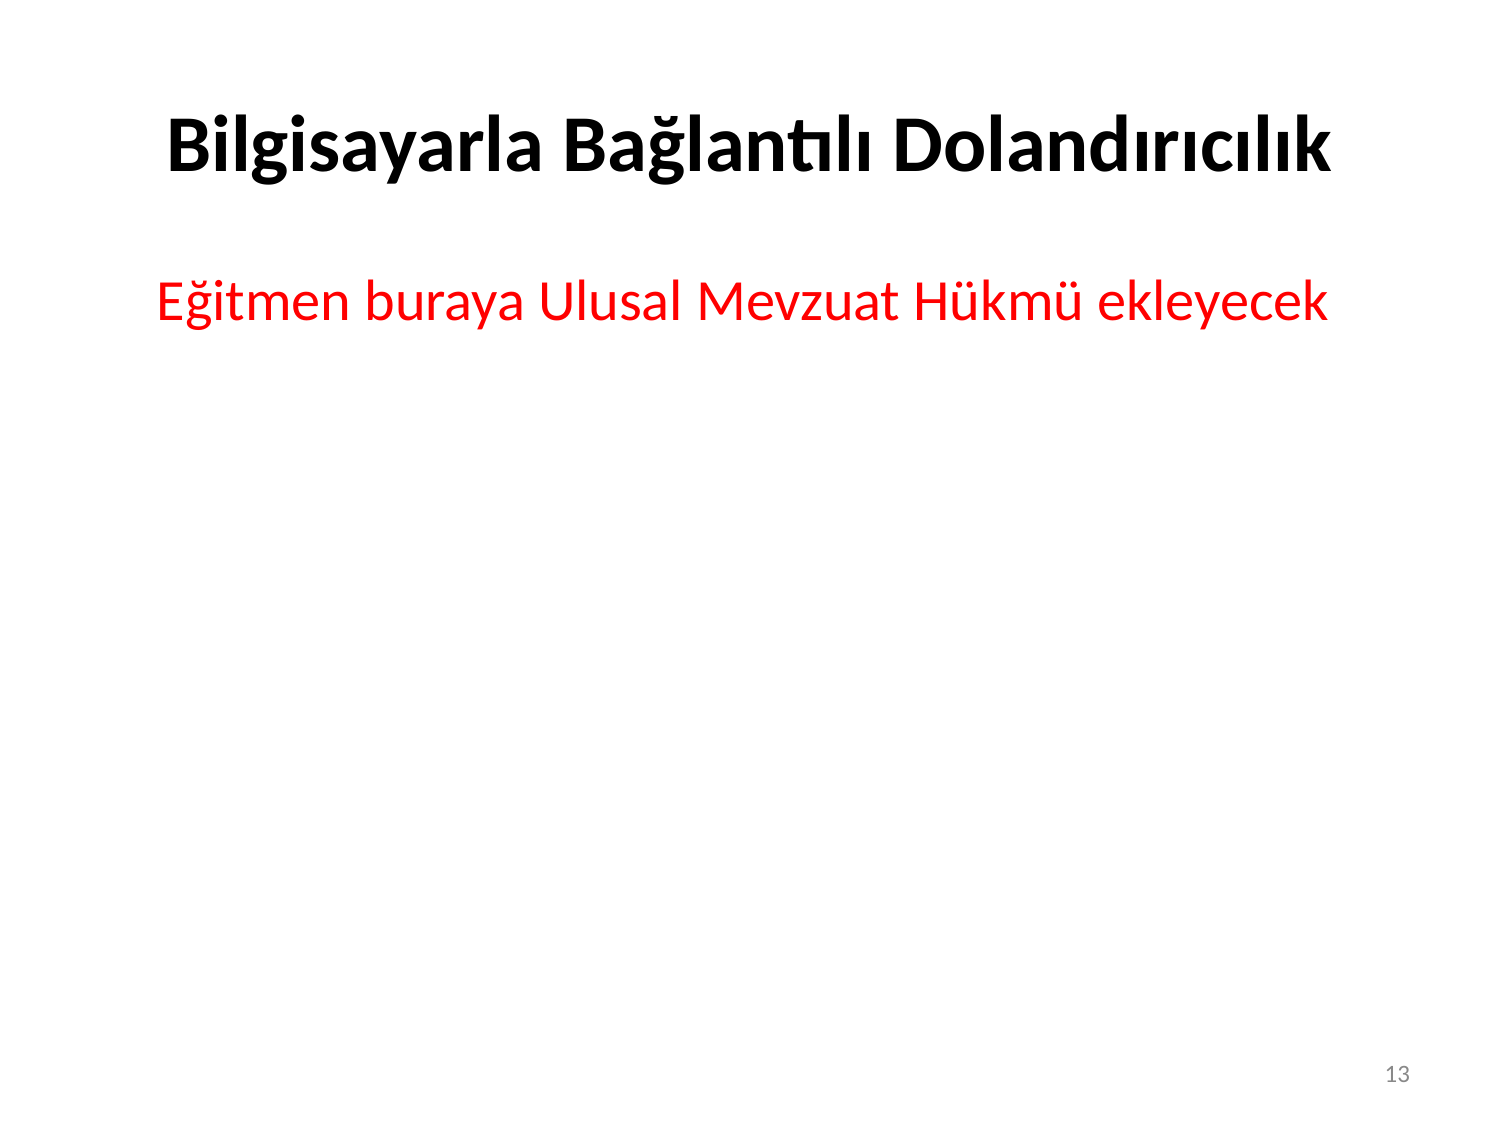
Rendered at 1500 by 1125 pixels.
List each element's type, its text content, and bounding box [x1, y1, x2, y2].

title Bilgisayarla Bağlantılı Dolandırıcılık [75, 45, 1425, 233]
list Eğitmen buraya Ulusal Mevzuat Hükmü ekleyecek [75, 262, 1425, 1005]
slide_number 13 [1074, 1042, 1425, 1103]
